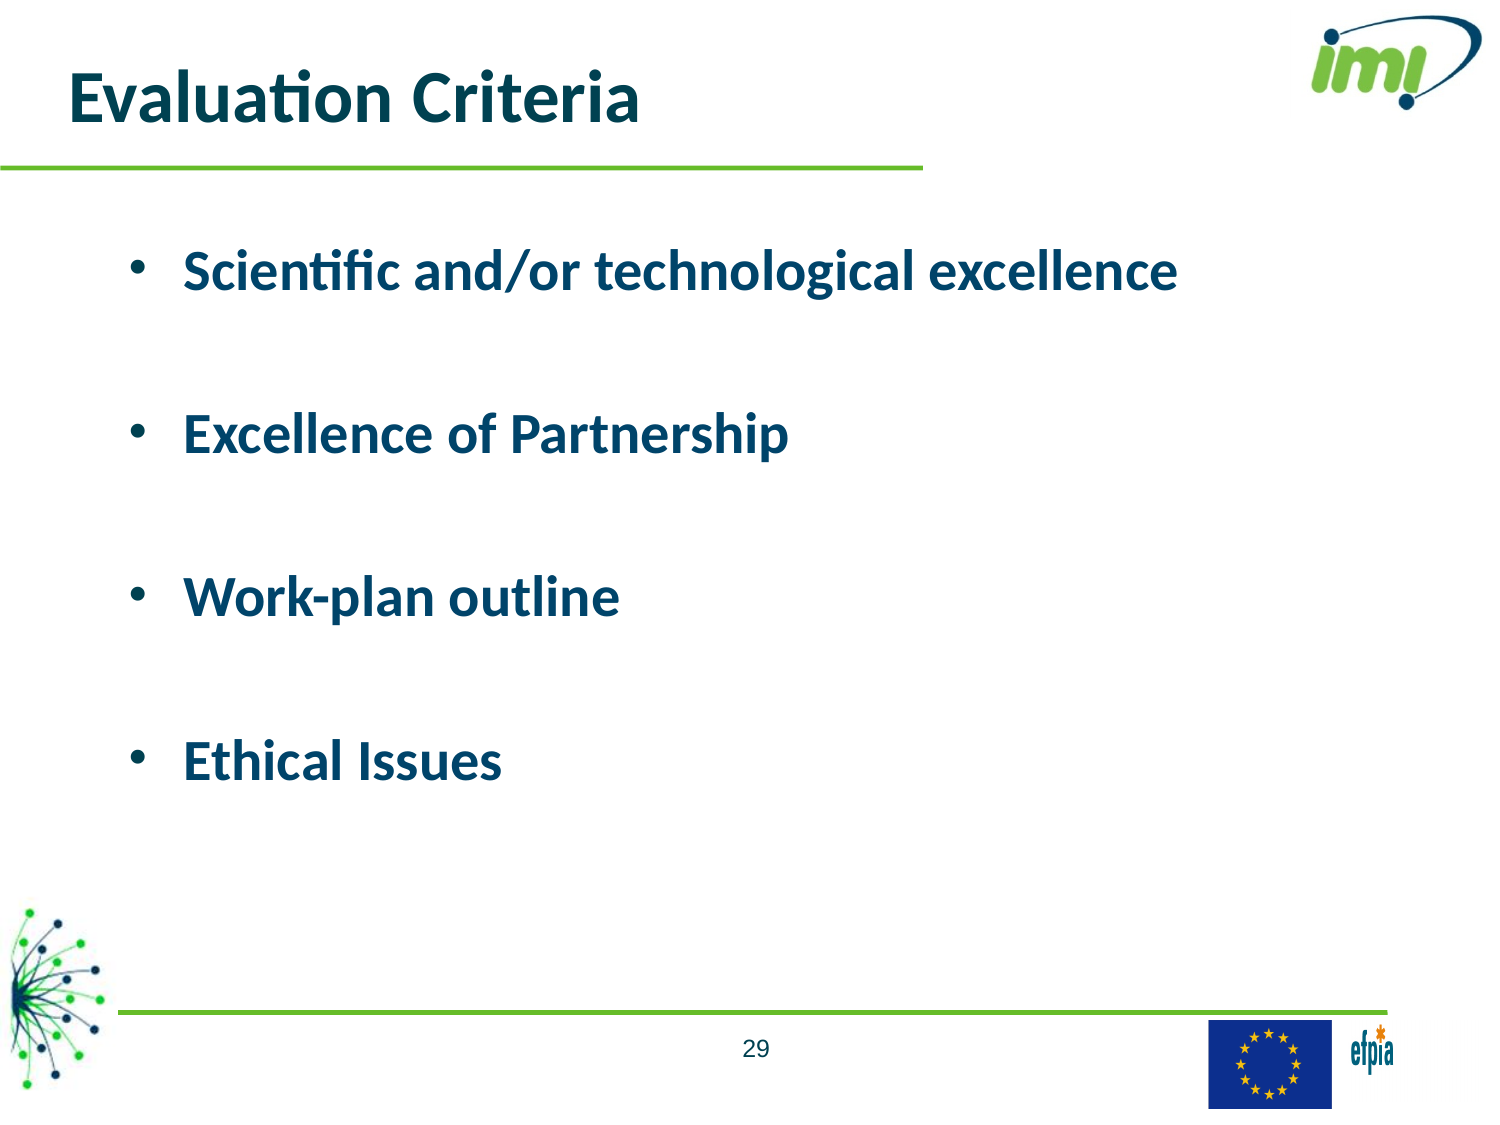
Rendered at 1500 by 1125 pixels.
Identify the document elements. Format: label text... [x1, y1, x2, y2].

list Scientific and/or technological excellence Excellence of Partnership Work-plan outline Ethical Issues [112, 224, 1388, 1000]
picture [1348, 1020, 1479, 1102]
picture [1290, 9, 1486, 118]
title Evaluation Criteria [53, 42, 1054, 143]
footer 29 [362, 1025, 1150, 1100]
picture [0, 855, 118, 1099]
